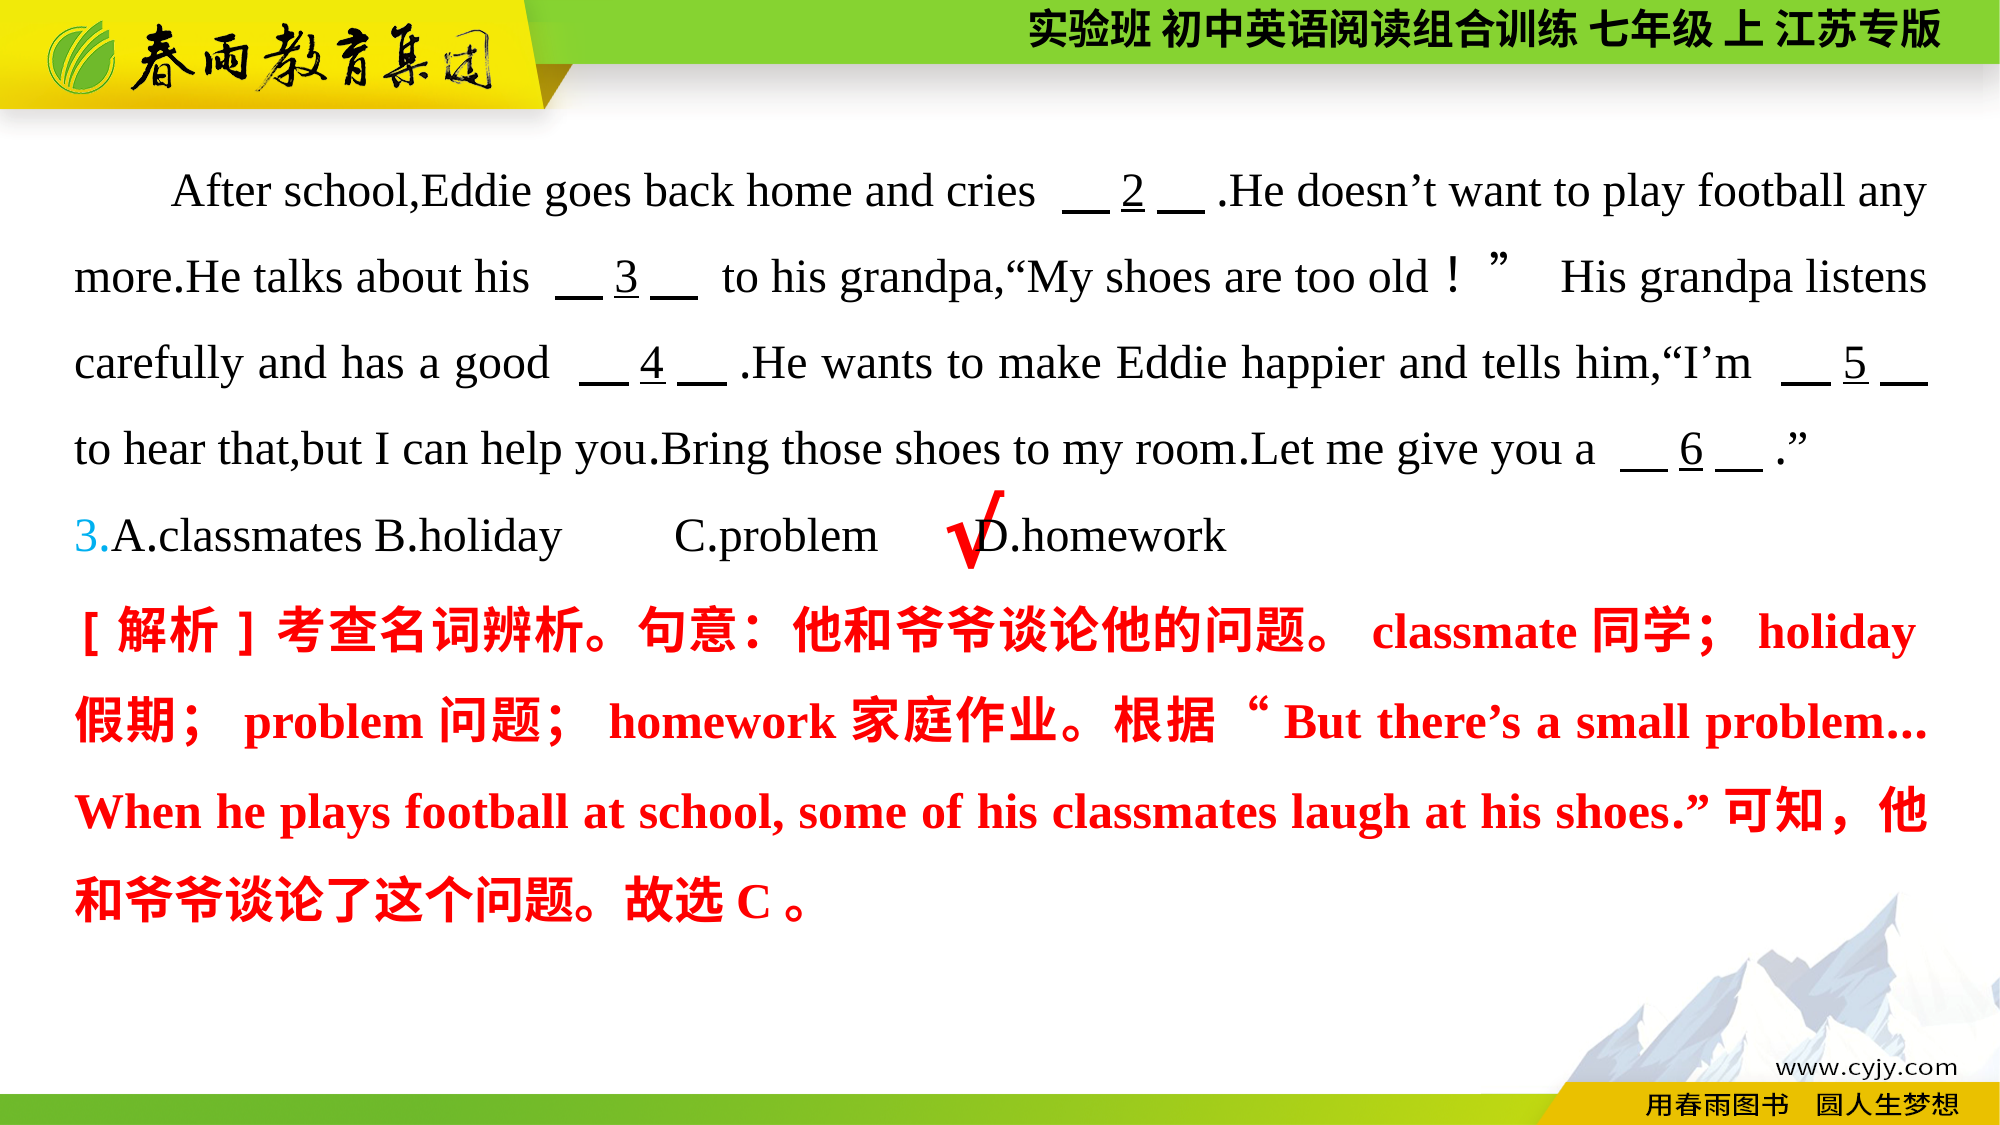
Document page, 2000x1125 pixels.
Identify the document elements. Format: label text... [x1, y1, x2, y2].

list After school,Eddie goes back home and cries 2 .He doesn’t want to play football any more.He talks about his 3 to his grandpa,“My shoes are too old！” His grandpa listens carefully and has a good 4 .He wants to make Eddie happier and tells him,“I’m 5 to hear that,but I can help you.Bring those shoes to my room.Let me give you a 6 .” 3.A.classmates B.holiday C.problem D.homework [59, 122, 1944, 561]
text_box [解析]考查名词辨析。句意：他和爷爷谈论他的问题。classmate同学；holiday假期；problem问题；homework家庭作业。根据“But there’s a small problem... When he plays football at school, some of his classmates laugh at his shoes.”可知，他和爷爷谈论了这个问题。故选C。 [59, 561, 1944, 937]
picture [0, 0, 2000, 1125]
